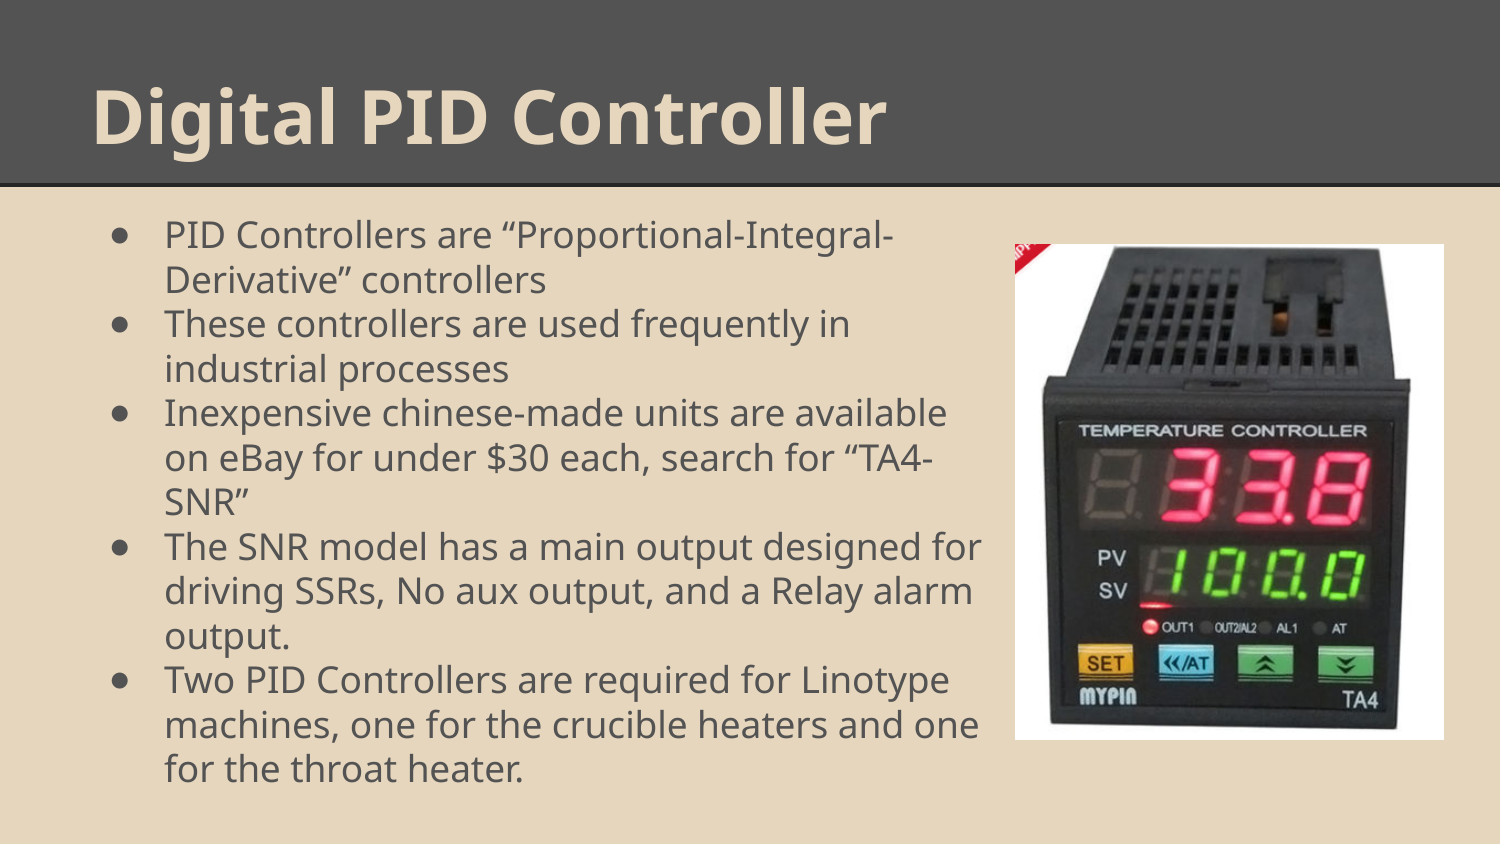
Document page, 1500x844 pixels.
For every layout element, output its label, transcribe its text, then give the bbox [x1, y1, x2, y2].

list PID Controllers are “Proportional-Integral-Derivative” controllers These controllers are used frequently in industrial processes Inexpensive chinese-made units are available on eBay for under $30 each, search for “TA4-SNR” The SNR model has a main output designed for driving SSRs, No aux output, and a Relay alarm output. Two PID Controllers are required for Linotype machines, one for the crucible heaters and one for the throat heater. [75, 196, 1006, 808]
picture [1015, 243, 1444, 740]
title Digital PID Controller [75, 33, 1425, 175]
